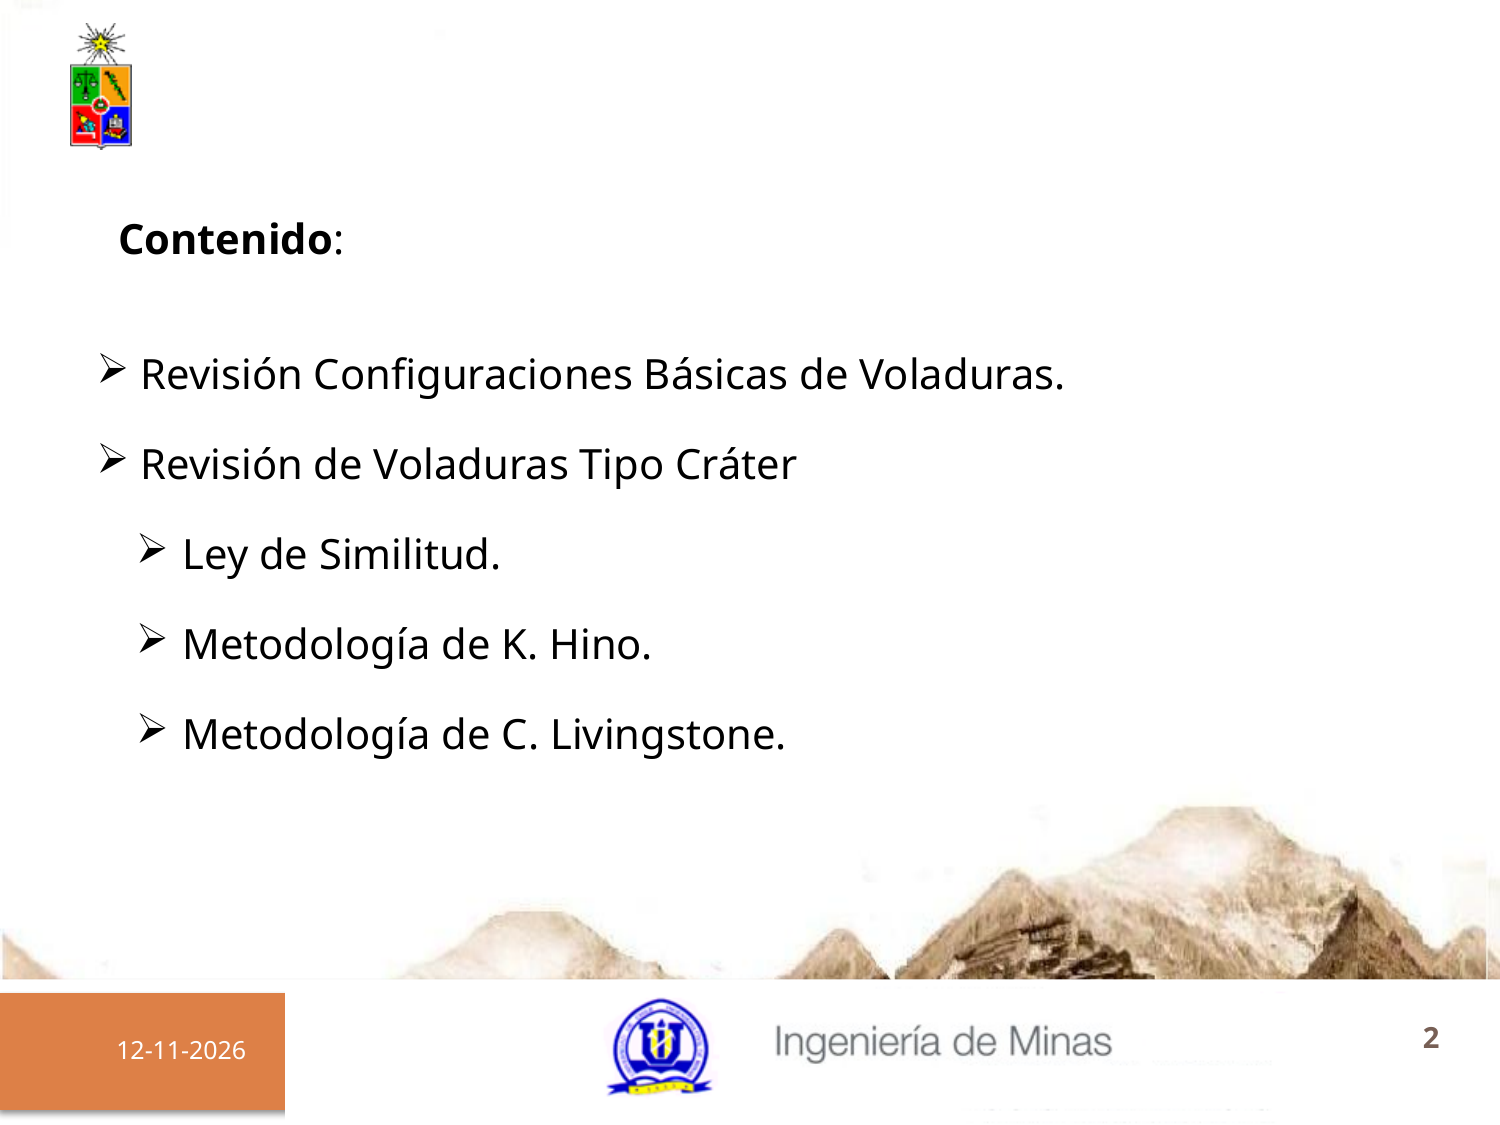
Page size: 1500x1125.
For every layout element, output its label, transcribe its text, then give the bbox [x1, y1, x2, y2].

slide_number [12, 995, 279, 1108]
text_box Contenido: Revisión Configuraciones Básicas de Voladuras. Revisión de Voladuras Tipo Cráter Ley de Similitud. Metodología de K. Hino. Metodología de C. Livingstone. [81, 210, 1465, 946]
picture [285, 980, 1500, 1125]
picture [0, 0, 1500, 979]
